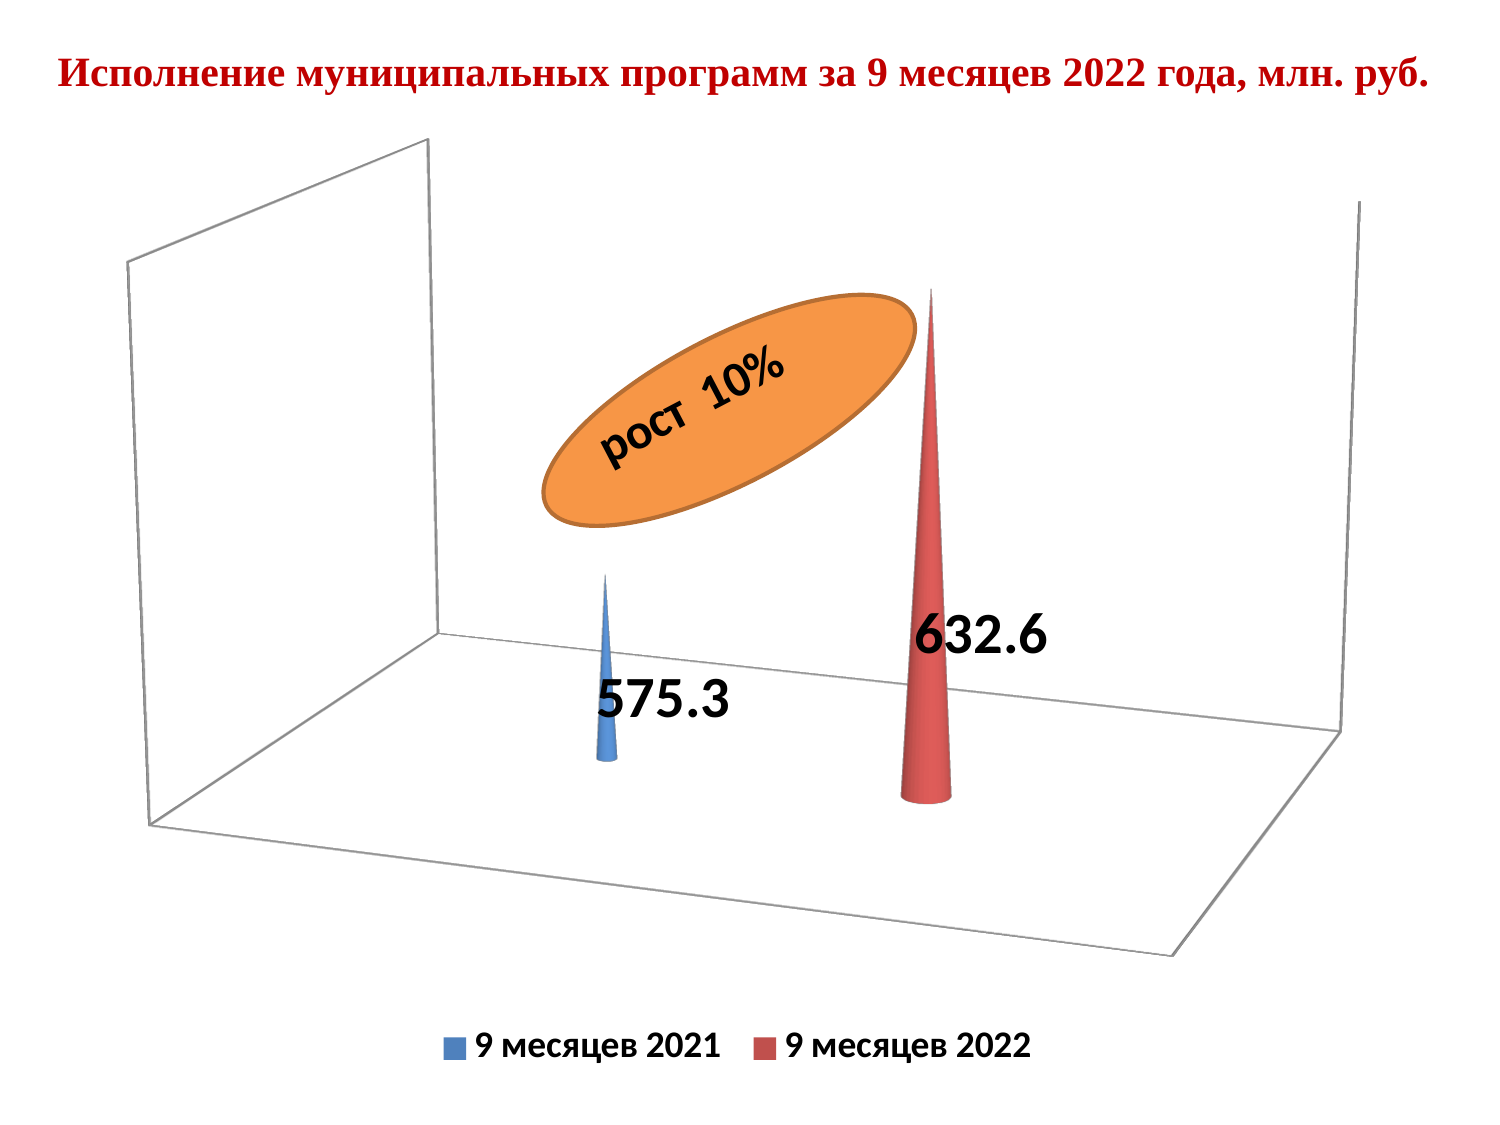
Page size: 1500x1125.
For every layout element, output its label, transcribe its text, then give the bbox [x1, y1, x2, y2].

text_box Исполнение муниципальных программ за 9 месяцев 2022 года, млн. руб. [24, 37, 1463, 103]
chart [24, 102, 1451, 1076]
